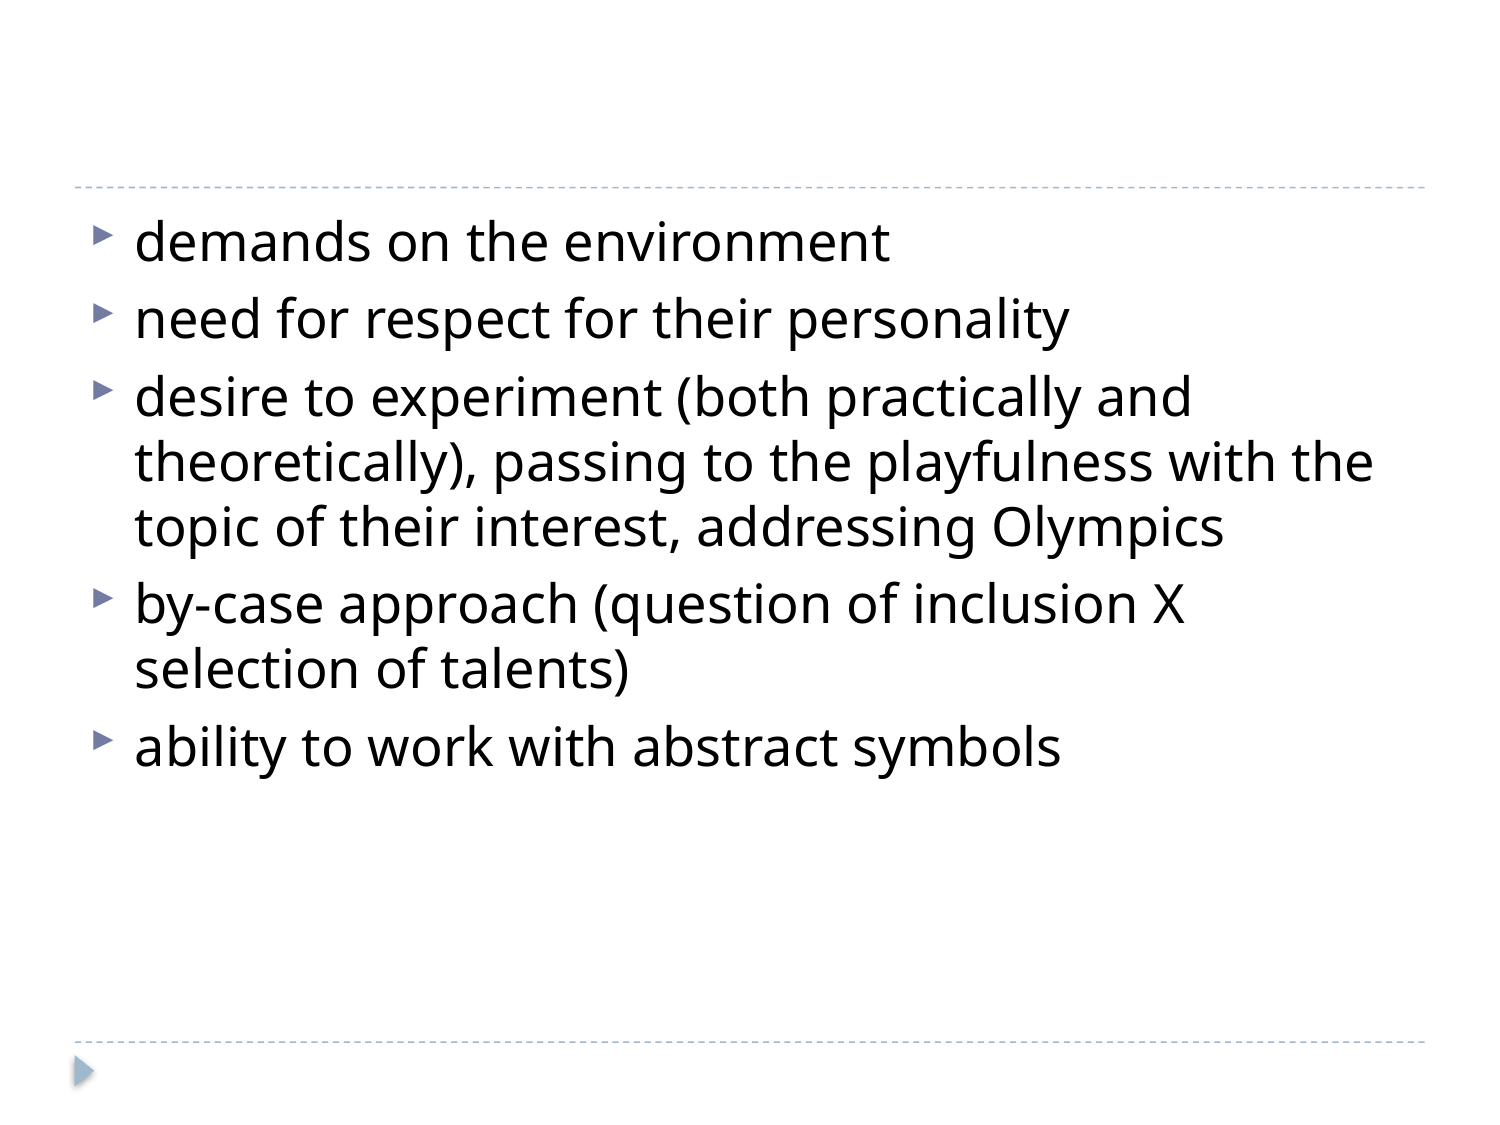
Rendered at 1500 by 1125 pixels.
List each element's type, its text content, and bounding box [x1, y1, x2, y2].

list demands on the environment need for respect for their personality desire to experiment (both practically and theoretically), passing to the playfulness with the topic of their interest, addressing Olympics by-case approach (question of inclusion X selection of talents) ability to work with abstract symbols [75, 200, 1425, 1010]
